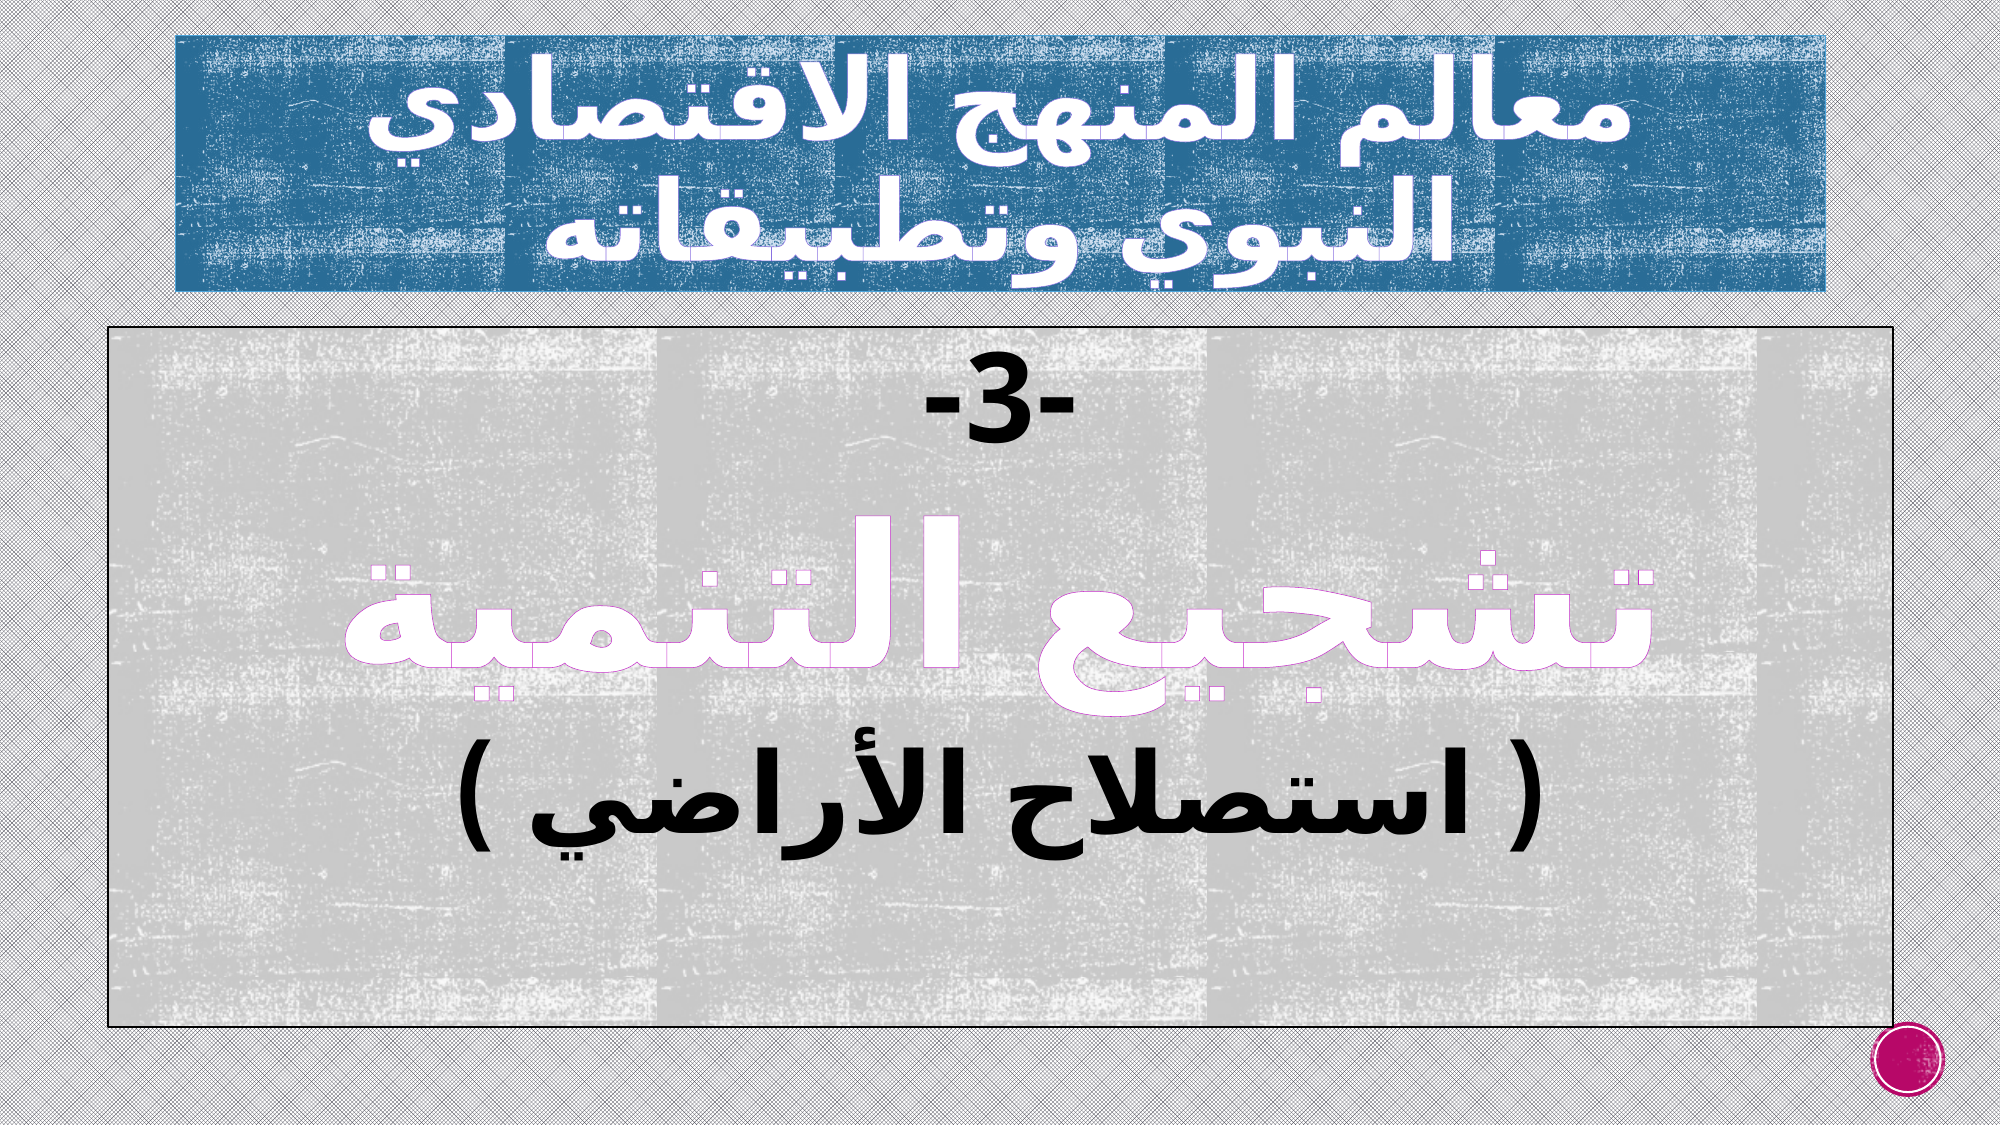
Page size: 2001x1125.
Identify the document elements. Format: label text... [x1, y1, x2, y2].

title معالم المنهج الاقتصادي النبوي وتطبيقاته [175, 35, 1826, 292]
list -3- تشجيع التنمية ( استصلاح الأراضي ) [107, 326, 1894, 1028]
